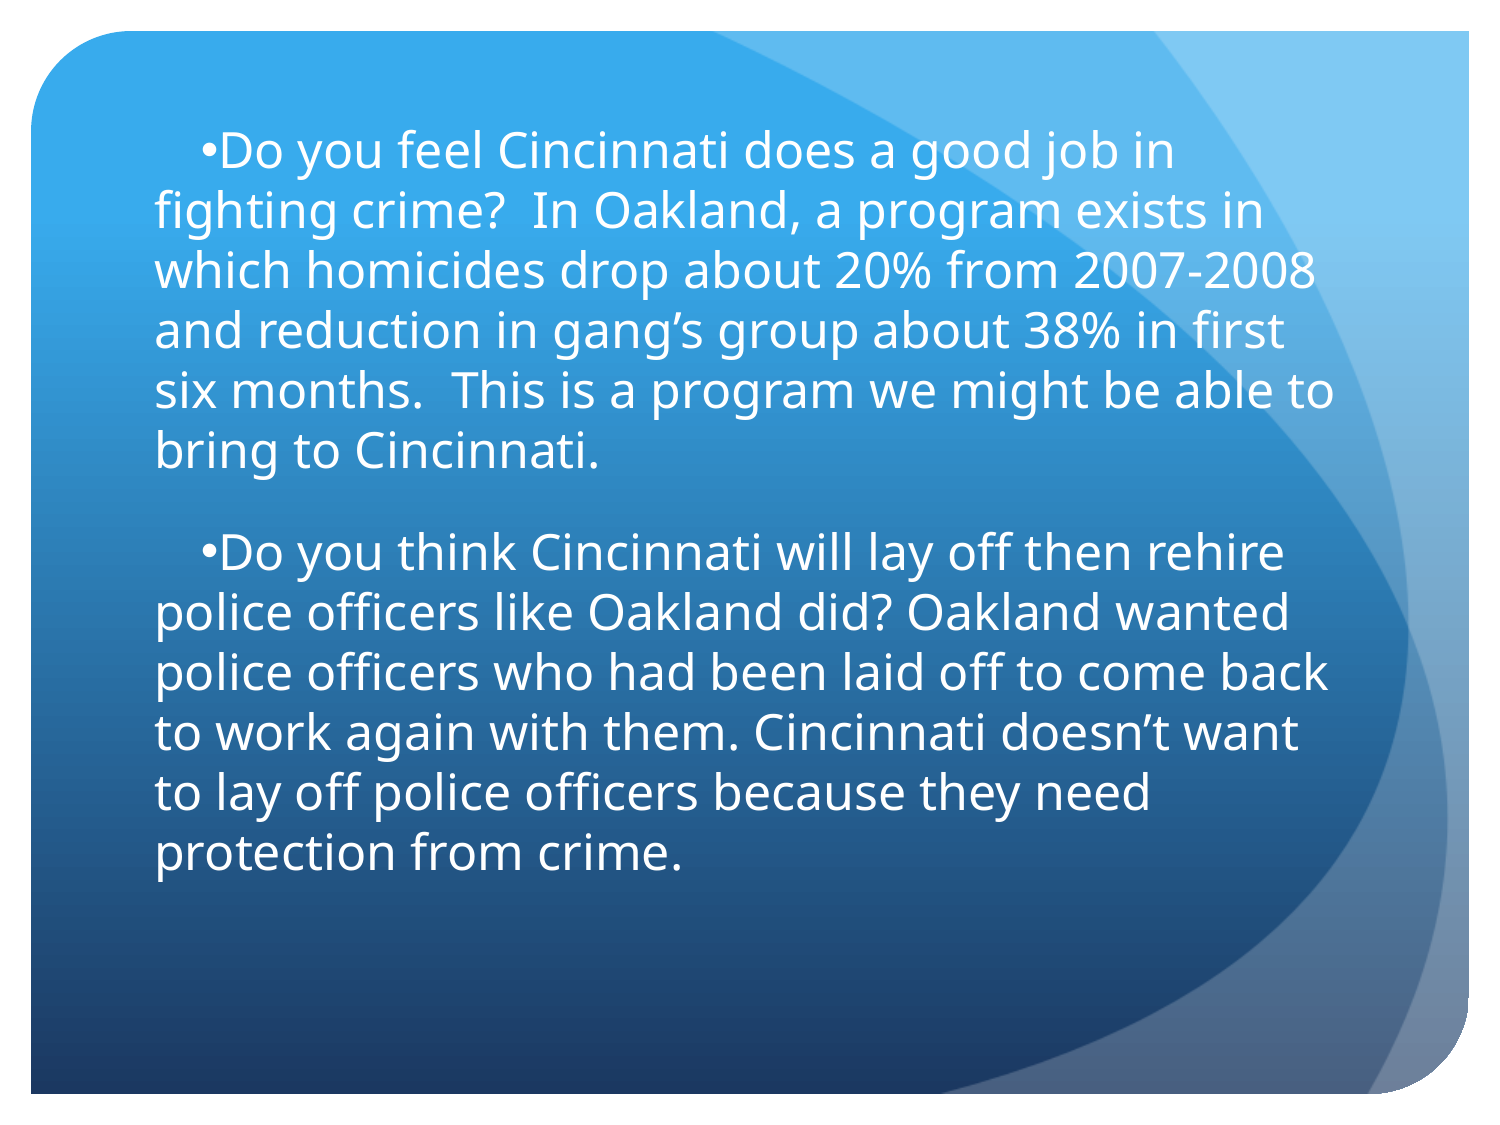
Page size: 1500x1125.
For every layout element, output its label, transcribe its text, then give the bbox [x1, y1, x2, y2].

picture [24, 30, 1473, 1094]
list Do you feel Cincinnati does a good job in fighting crime? In Oakland, a program exists in which homicides drop about 20% from 2007-2008 and reduction in gang’s group about 38% in first six months. This is a program we might be able to bring to Cincinnati. Do you think Cincinnati will lay off then rehire police officers like Oakland did? Oakland wanted police officers who had been laid off to come back to work again with them. Cincinnati doesn’t want to lay off police officers because they need protection from crime. [62, 111, 1372, 991]
